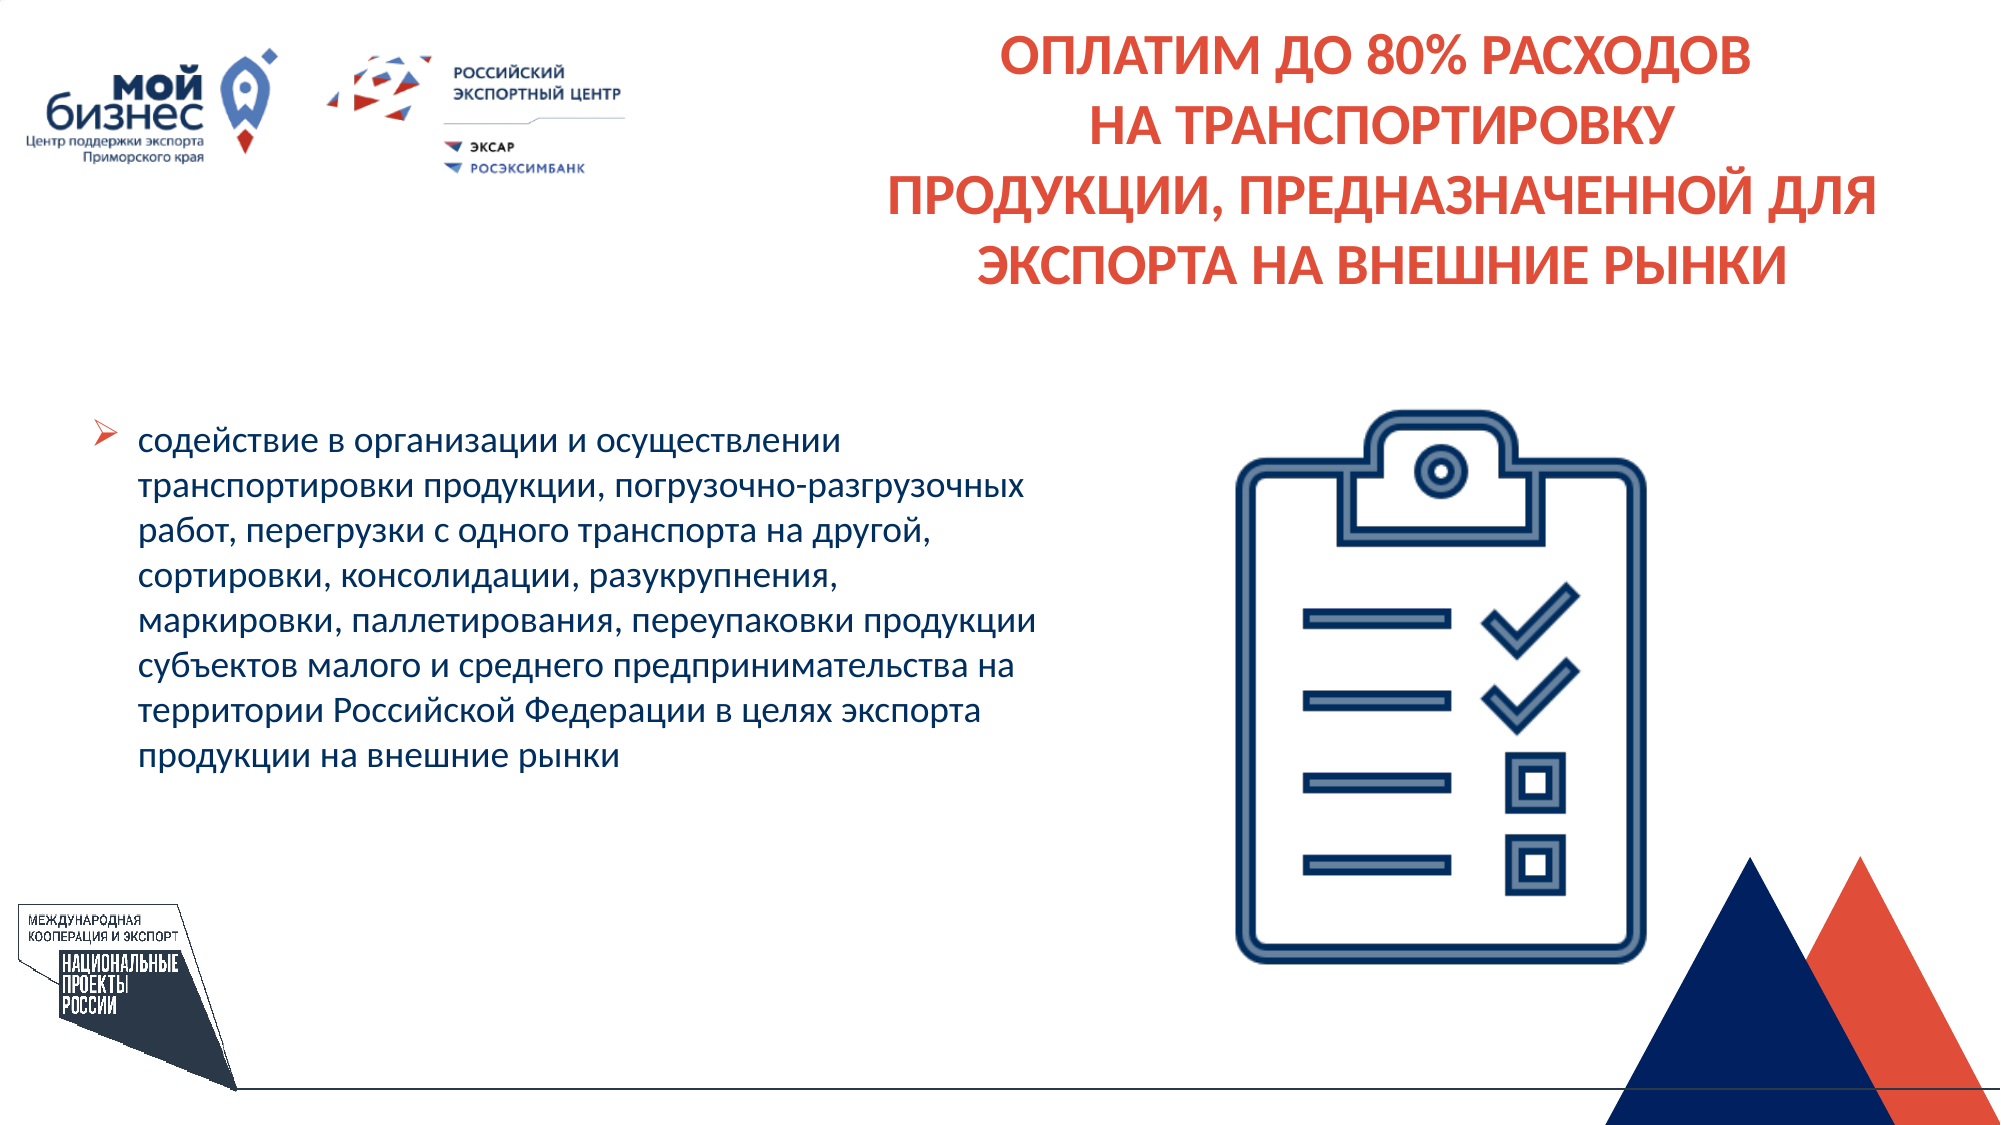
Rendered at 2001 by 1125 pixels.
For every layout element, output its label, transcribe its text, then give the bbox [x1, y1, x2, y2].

picture [1118, 359, 1765, 815]
text_box ОПЛАТИМ ДО 80% РАСХОДОВ НА ТРАНСПОРТИРОВКУ ПРОДУКЦИИ, ПРЕДНАЗНАЧЕННОЙ ДЛЯ ЭКСПОРТА НА ВНЕШНИЕ РЫНКИ [765, 8, 2000, 304]
text_box содействие в организации и осуществлении транспортировки продукции, погрузочно-разгрузочных работ, перегрузки с одного транспорта на другой, сортировки, консолидации, разукрупнения, маркировки, паллетирования, переупаковки продукции субъектов малого и среднего предпринимательства на территории Российской Федерации в целях экспорта продукции на внешние рынки [76, 407, 1062, 783]
picture [0, 0, 674, 226]
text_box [0, 815, 2000, 1125]
